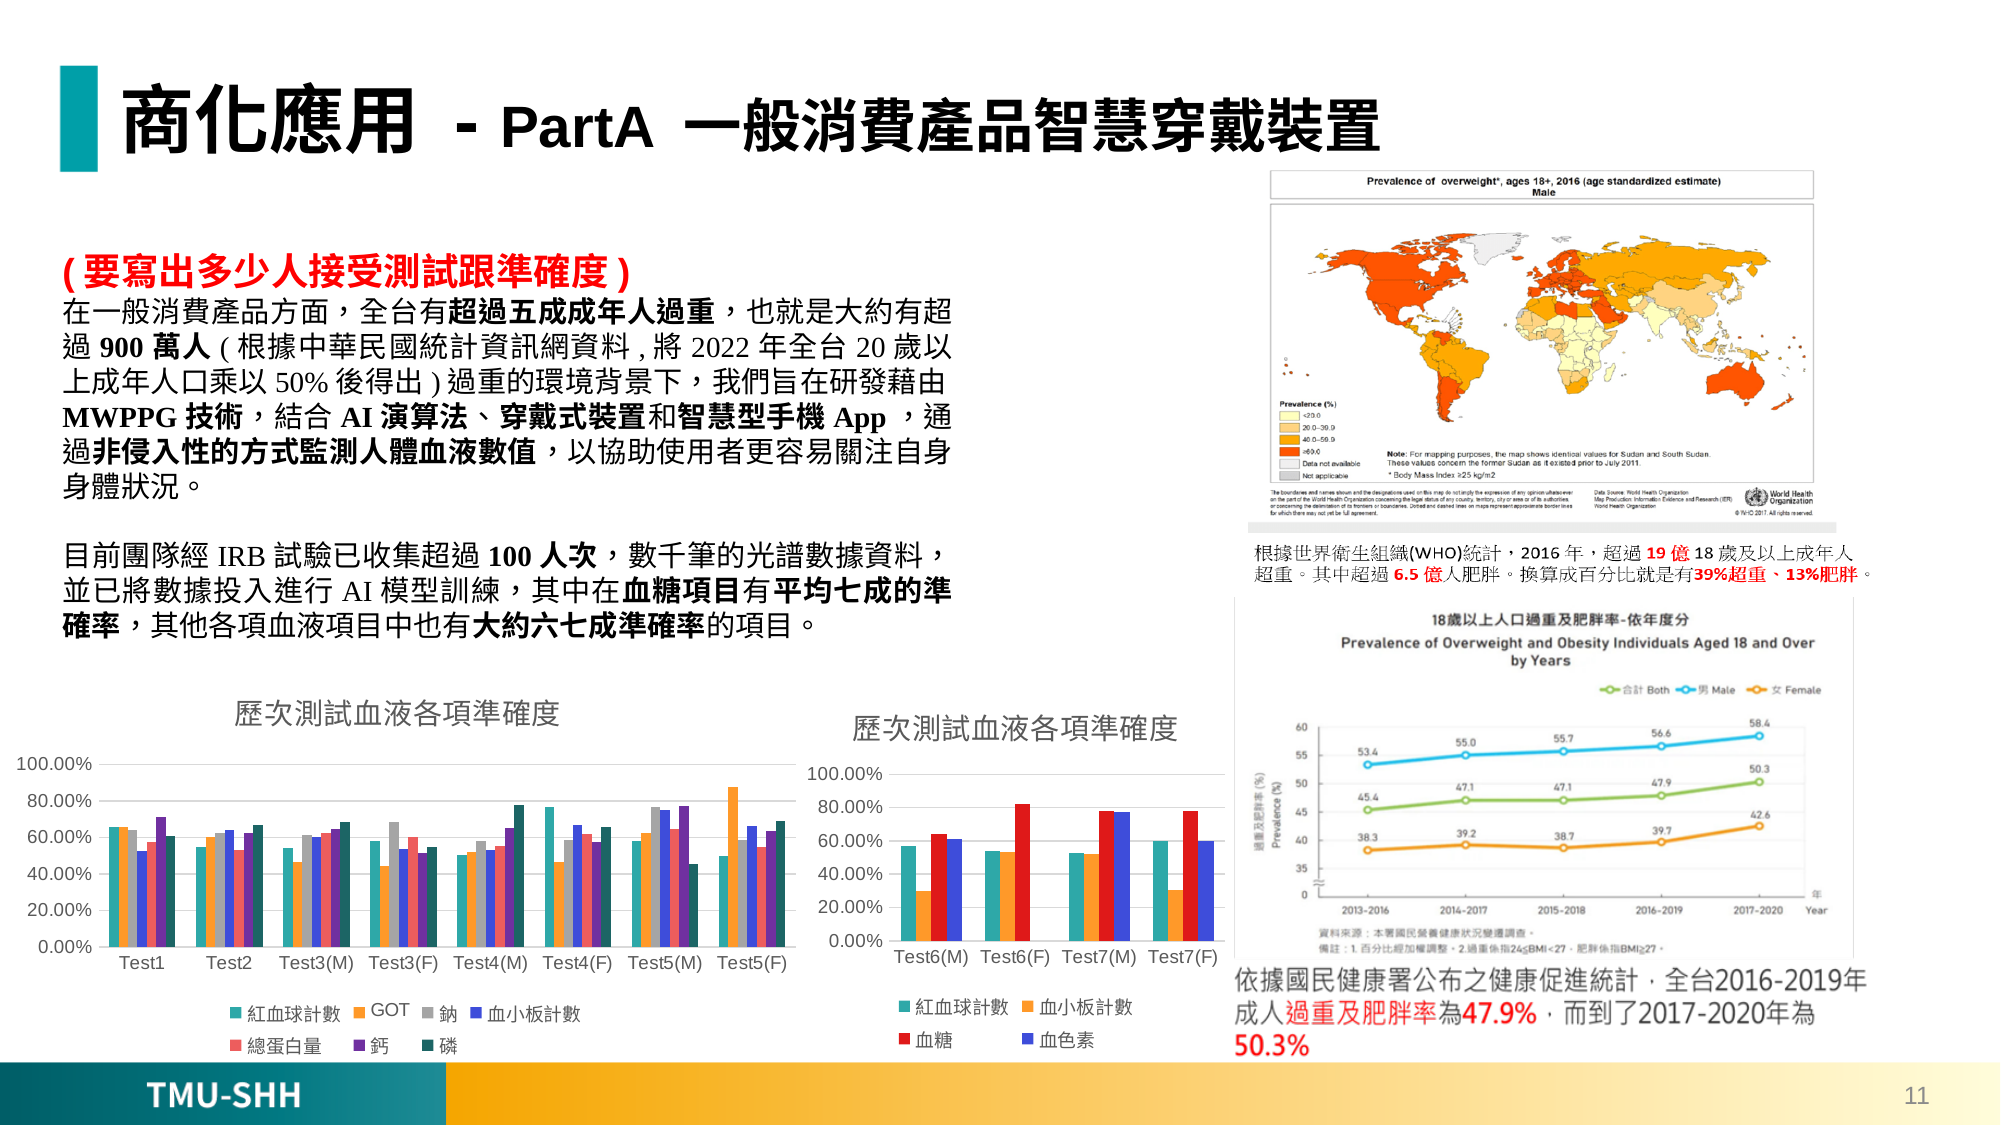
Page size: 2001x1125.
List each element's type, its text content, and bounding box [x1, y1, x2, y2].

text_box (要寫出多少人接受測試跟準確度) 在一般消費產品方面，全台有超過五成成年人過重，也就是大約有超過900萬人(根據中華民國統計資訊網資料,將2022年全台20歲以上成年人口乘以50%後得出)過重的環境背景下，我們旨在研發藉由MWPPG技術，結合AI演算法、穿戴式裝置和智慧型手機App，通過非侵入性的方式監測人體血液數值，以協助使用者更容易關注自身身體狀況。 目前團隊經IRB試驗已收集超過100人次，數千筆的光譜數據資料，並已將數據投入進行AI模型訓練，其中在血糖項目有平均七成的準確率，其他各項血液項目中也有大約六七成準確率的項目。 [47, 240, 968, 650]
picture [0, 0, 2001, 1125]
slide_number 11 [1740, 1065, 1945, 1125]
title 商化應用 - PartA 一般消費產品智慧穿戴裝置 [104, 60, 1945, 174]
chart [0, 670, 1234, 1065]
